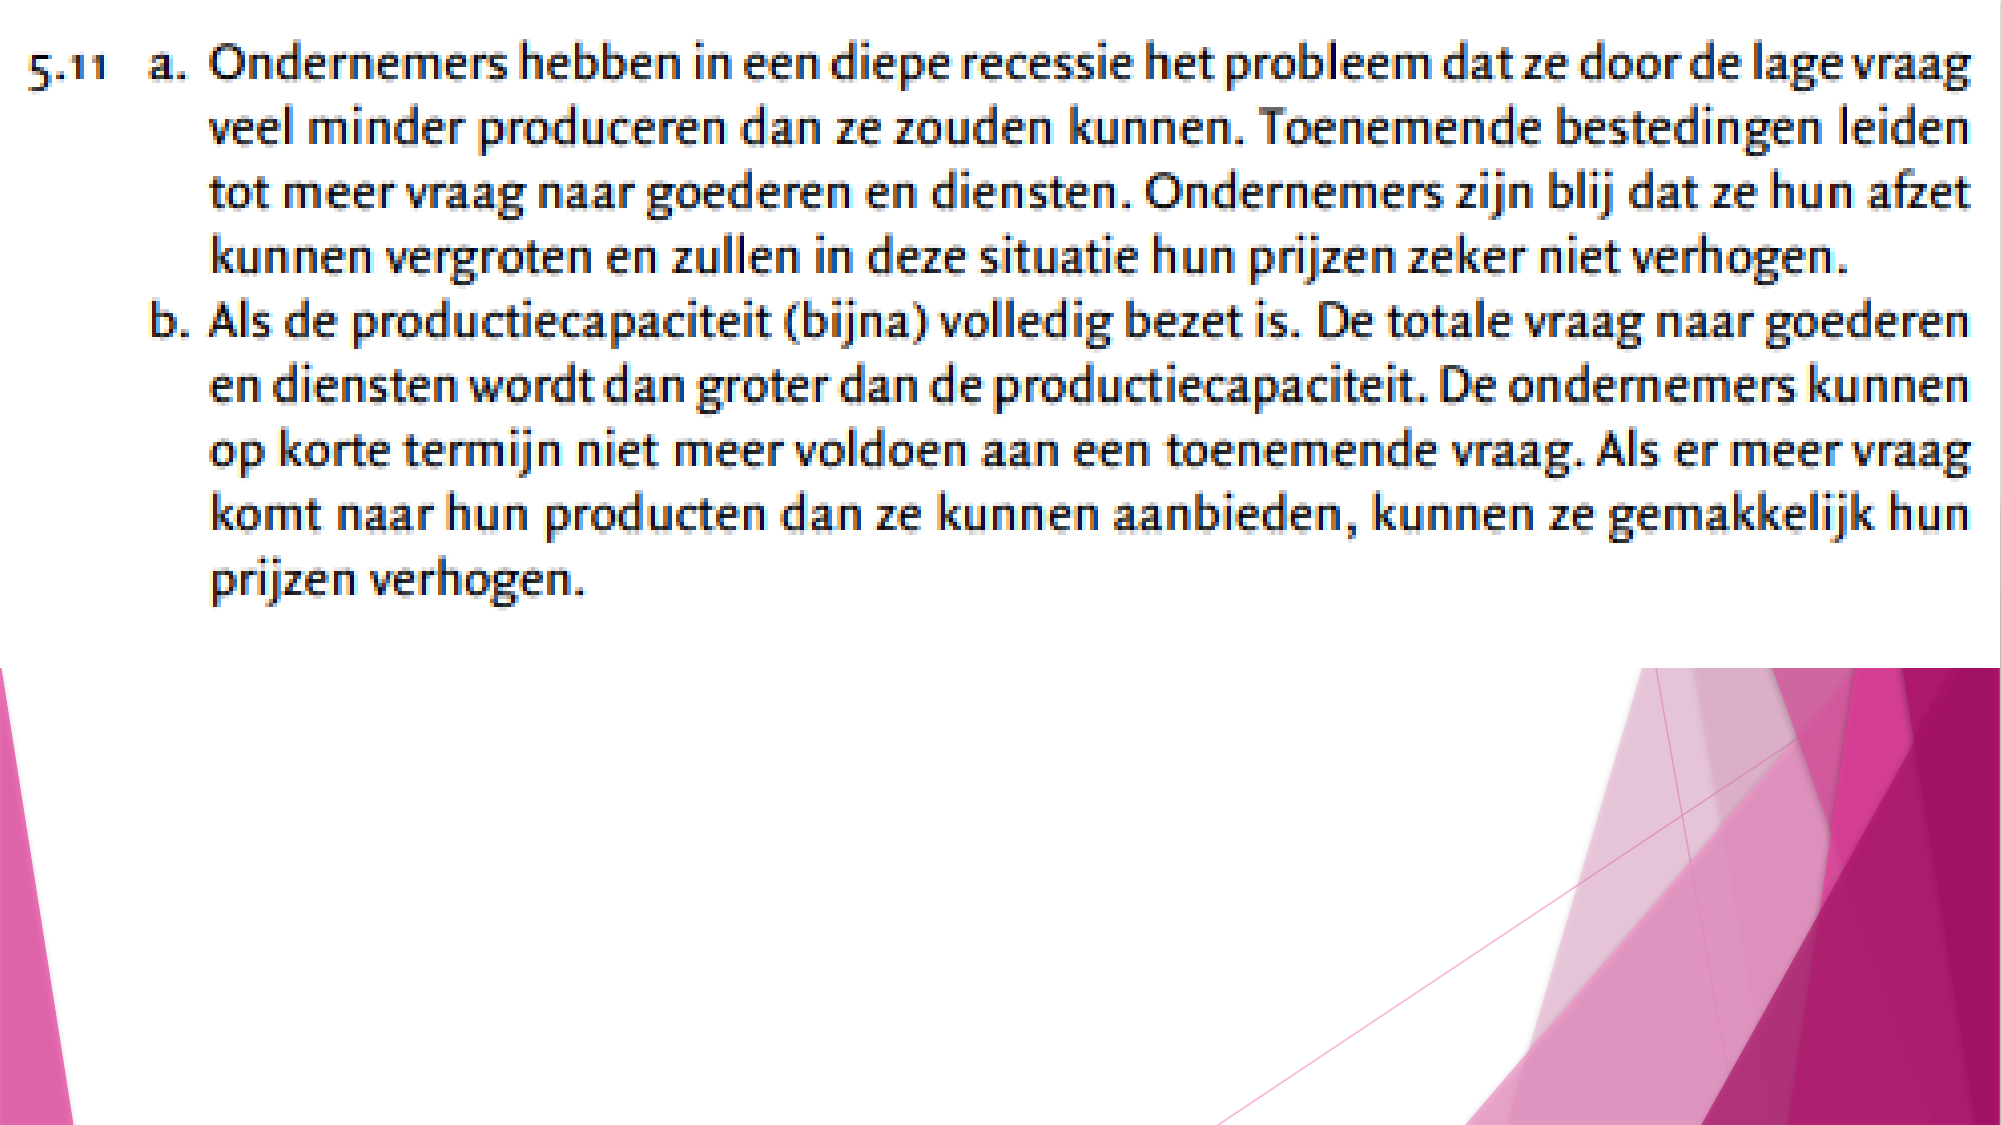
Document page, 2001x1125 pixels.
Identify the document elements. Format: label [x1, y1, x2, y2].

picture [0, 0, 2000, 669]
